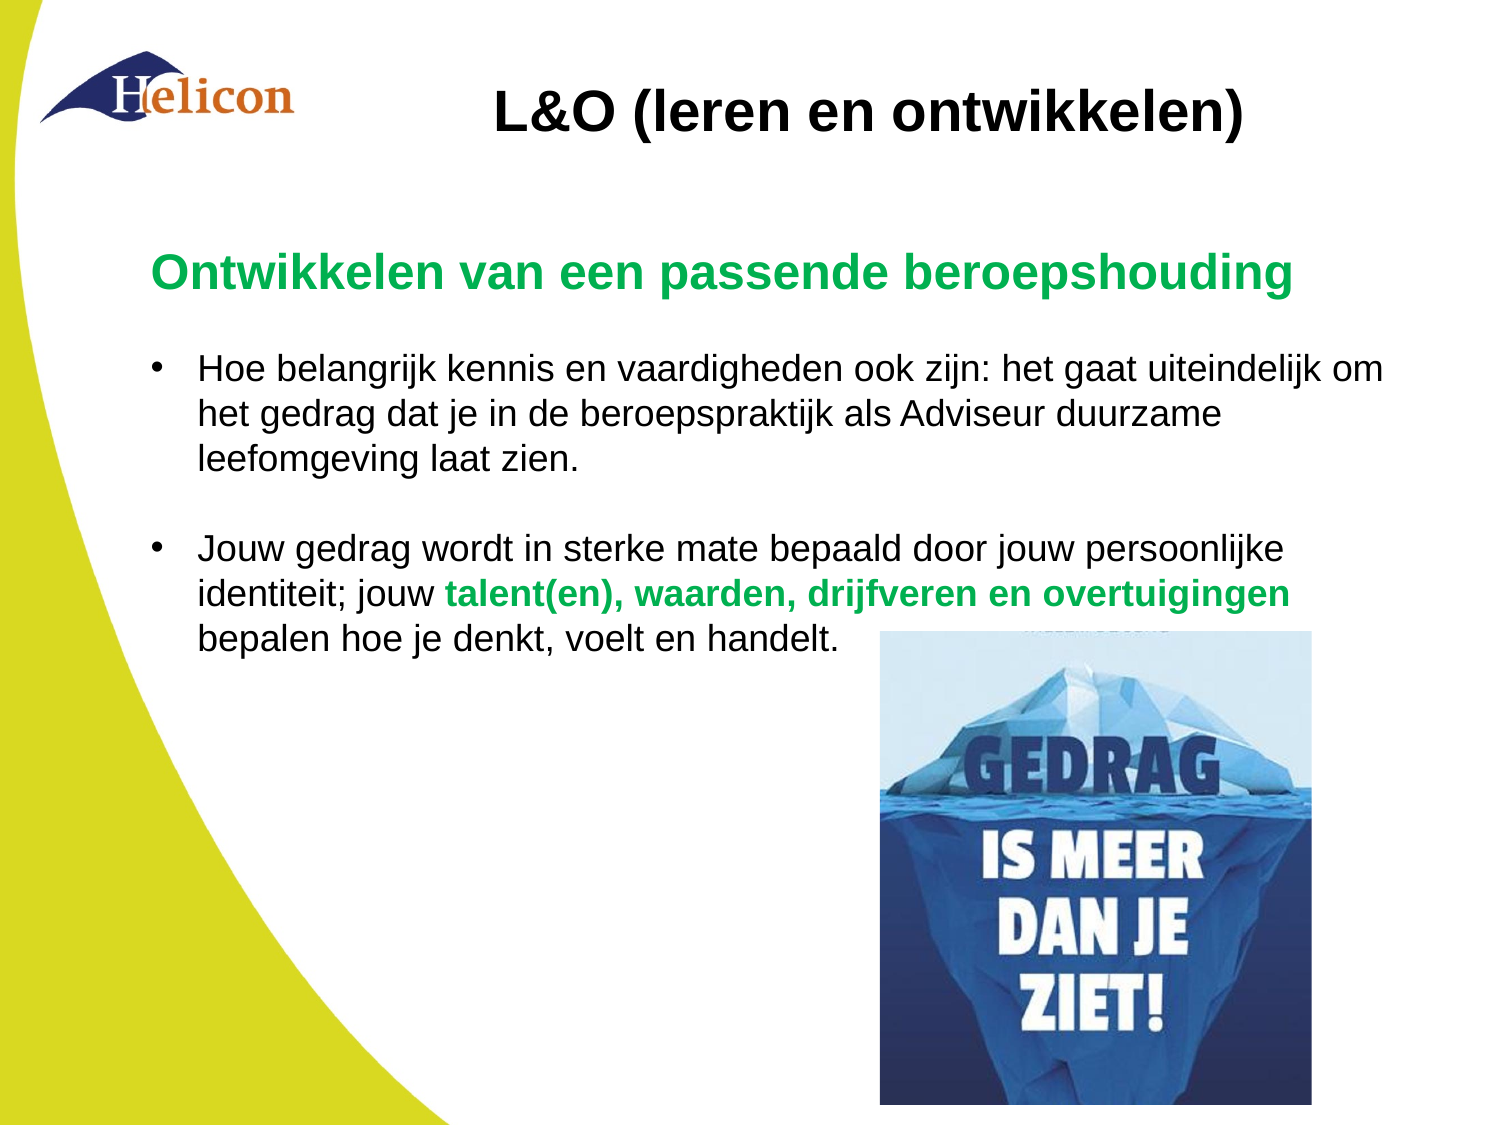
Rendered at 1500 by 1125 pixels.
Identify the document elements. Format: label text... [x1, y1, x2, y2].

title L&O (leren en ontwikkelen) [324, 54, 1415, 161]
picture [0, 0, 1500, 1125]
text_box Ontwikkelen van een passende beroepshouding Hoe belangrijk kennis en vaardigheden ook zijn: het gaat uiteindelijk om het gedrag dat je in de beroepspraktijk als Adviseur duurzame leefomgeving laat zien. Jouw gedrag wordt in sterke mate bepaald door jouw persoonlijke identiteit; jouw talent(en), waarden, drijfveren en overtuigingen bepalen hoe je denkt, voelt en handelt. [135, 231, 1441, 667]
